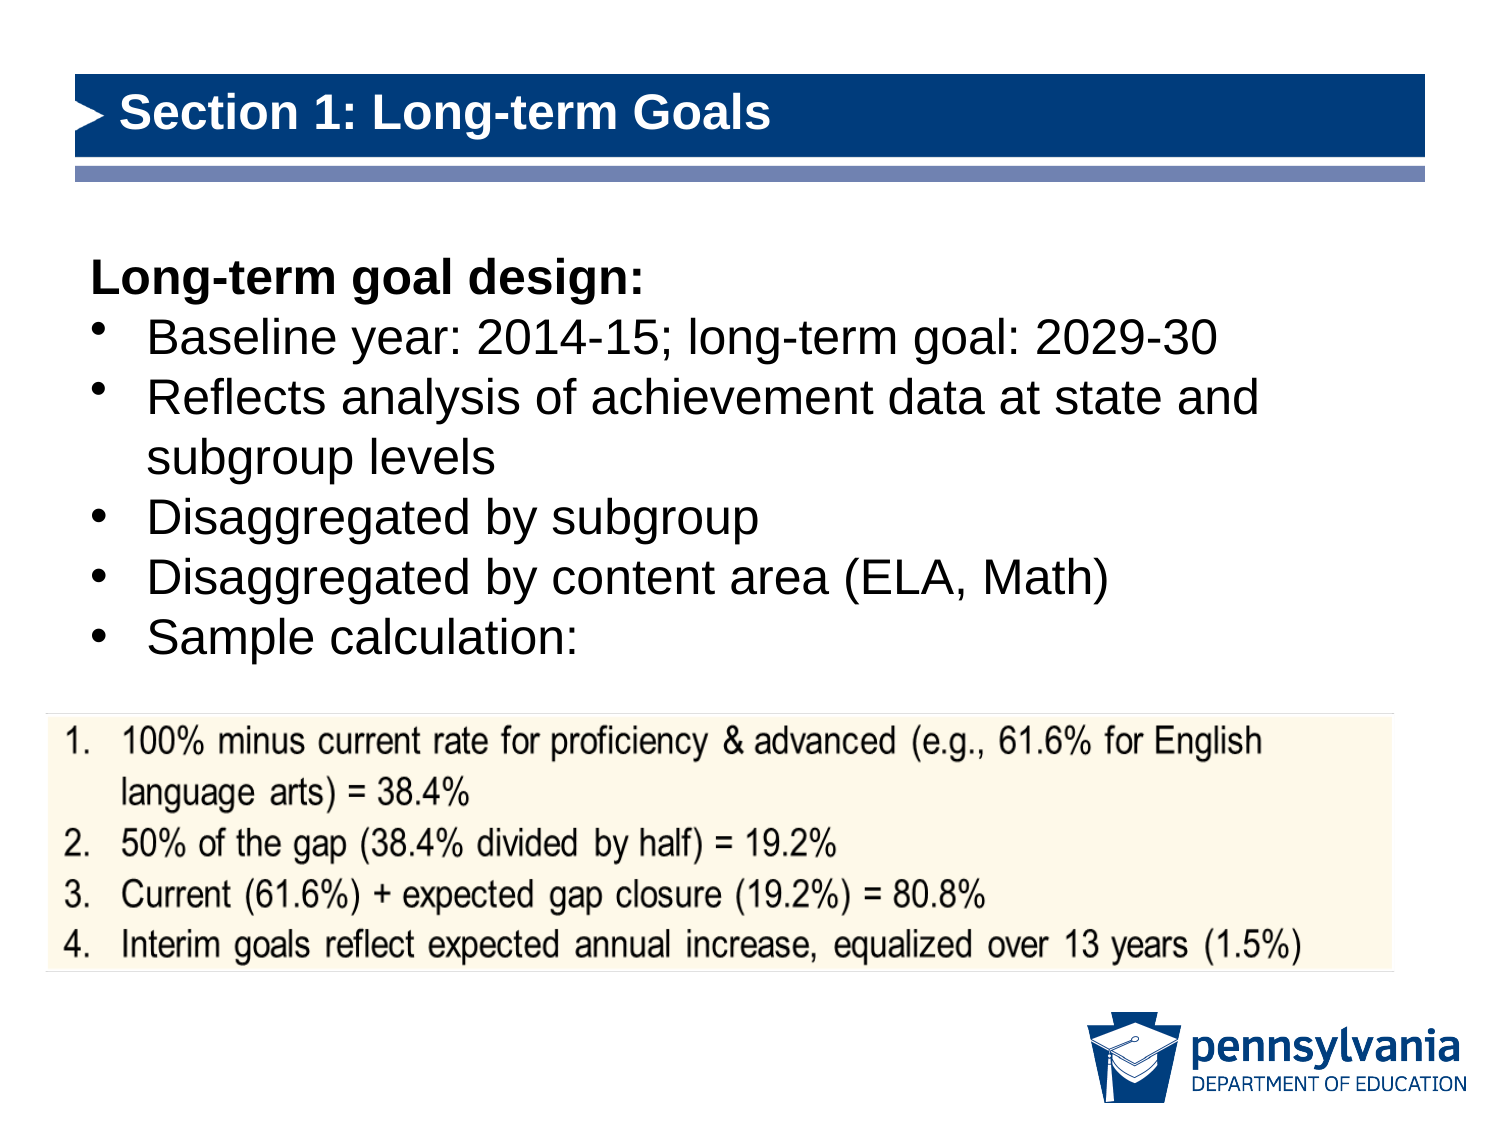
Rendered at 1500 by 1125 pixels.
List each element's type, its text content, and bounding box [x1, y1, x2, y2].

list Long-term goal design: Baseline year: 2014-15; long-term goal: 2029-30 Reflects analysis of achievement data at state and subgroup levels Disaggregated by subgroup Disaggregated by content area (ELA, Math) Sample calculation: [75, 237, 1425, 981]
picture [1087, 1012, 1466, 1103]
picture [45, 702, 1396, 991]
picture [74, 74, 1426, 182]
